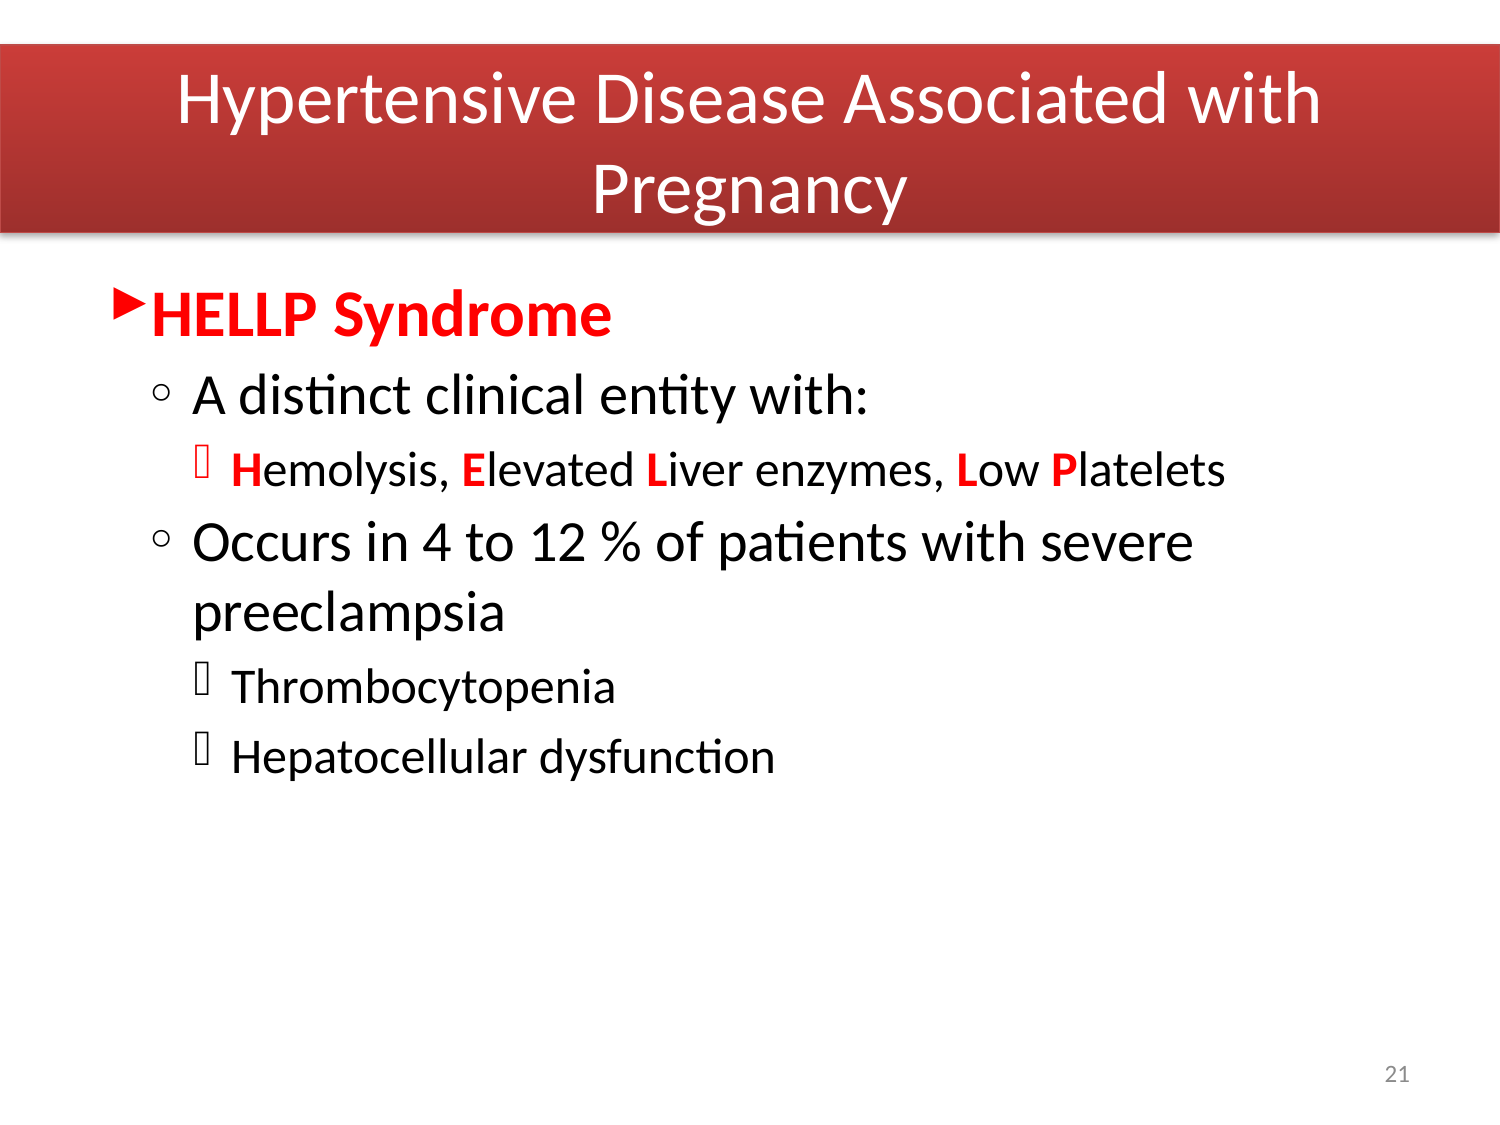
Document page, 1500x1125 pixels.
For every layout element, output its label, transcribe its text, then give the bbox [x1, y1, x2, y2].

title Hypertensive Disease Associated with Pregnancy [0, 44, 1500, 233]
slide_number 21 [1074, 1042, 1425, 1103]
list HELLP Syndrome A distinct clinical entity with: Hemolysis, Elevated Liver enzymes, Low Platelets Occurs in 4 to 12 % of patients with severe preeclampsia Thrombocytopenia Hepatocellular dysfunction [75, 262, 1425, 1005]
